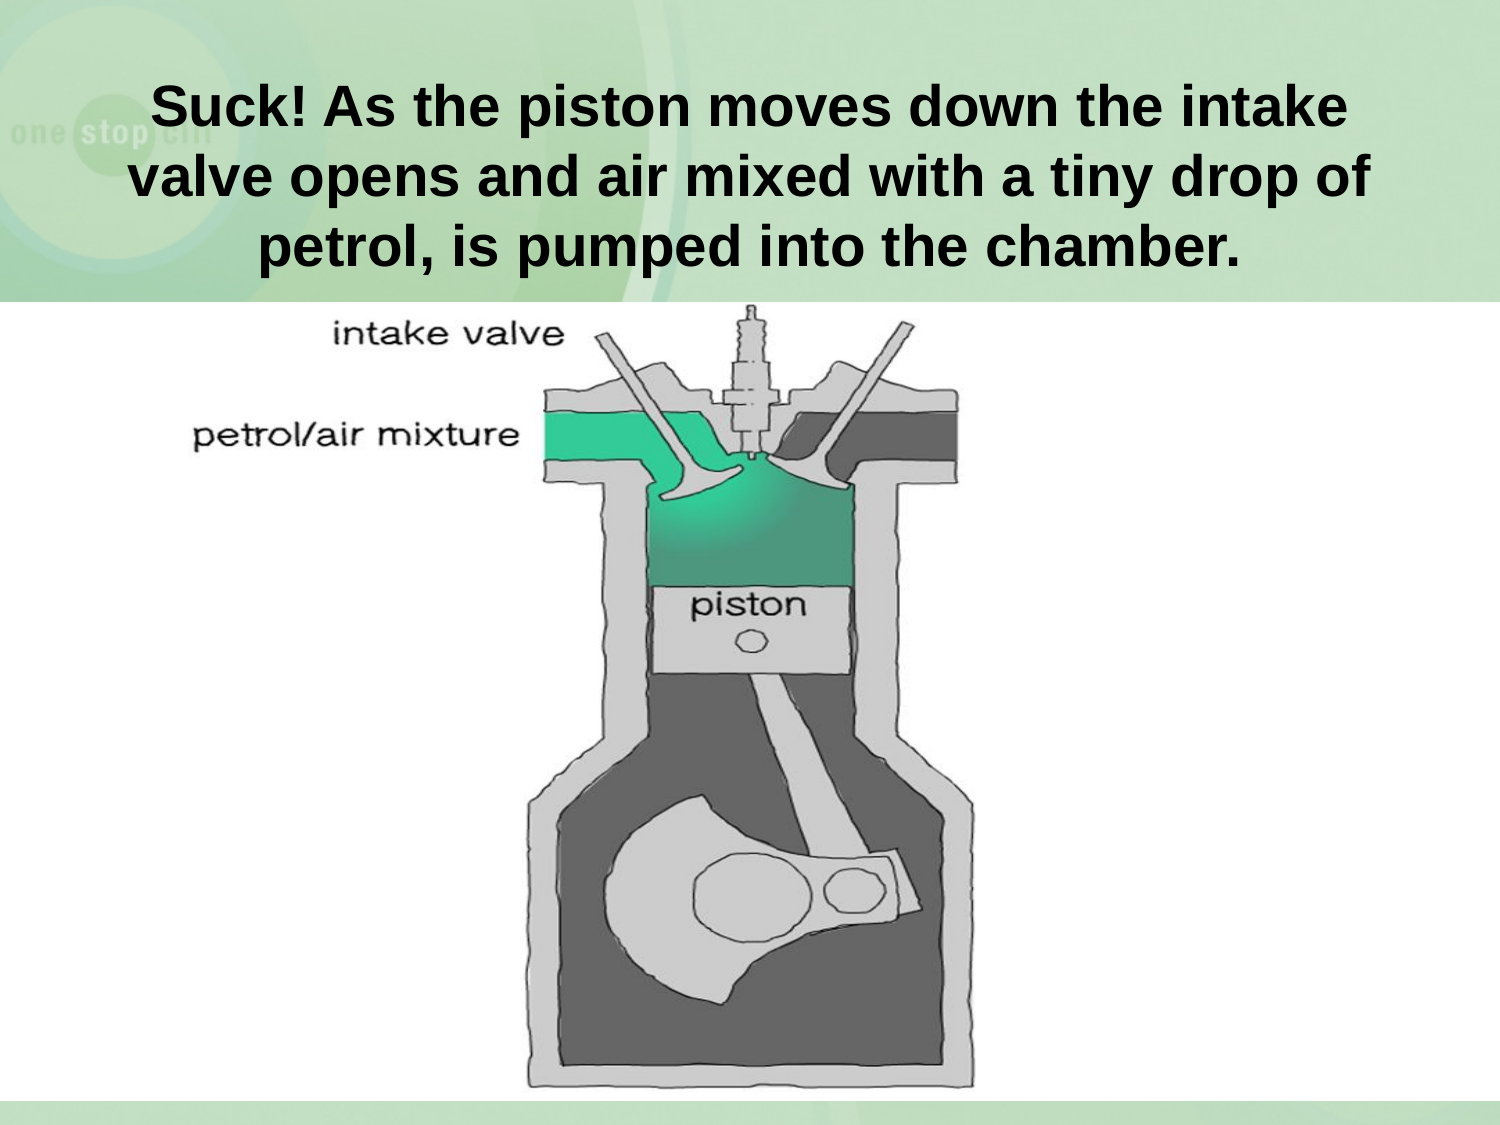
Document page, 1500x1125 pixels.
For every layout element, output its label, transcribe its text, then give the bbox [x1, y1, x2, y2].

title Suck! As the piston moves down the intake valve opens and air mixed with a tiny drop of petrol, is pumped into the chamber. [75, 79, 1425, 268]
picture [0, 0, 1500, 1125]
